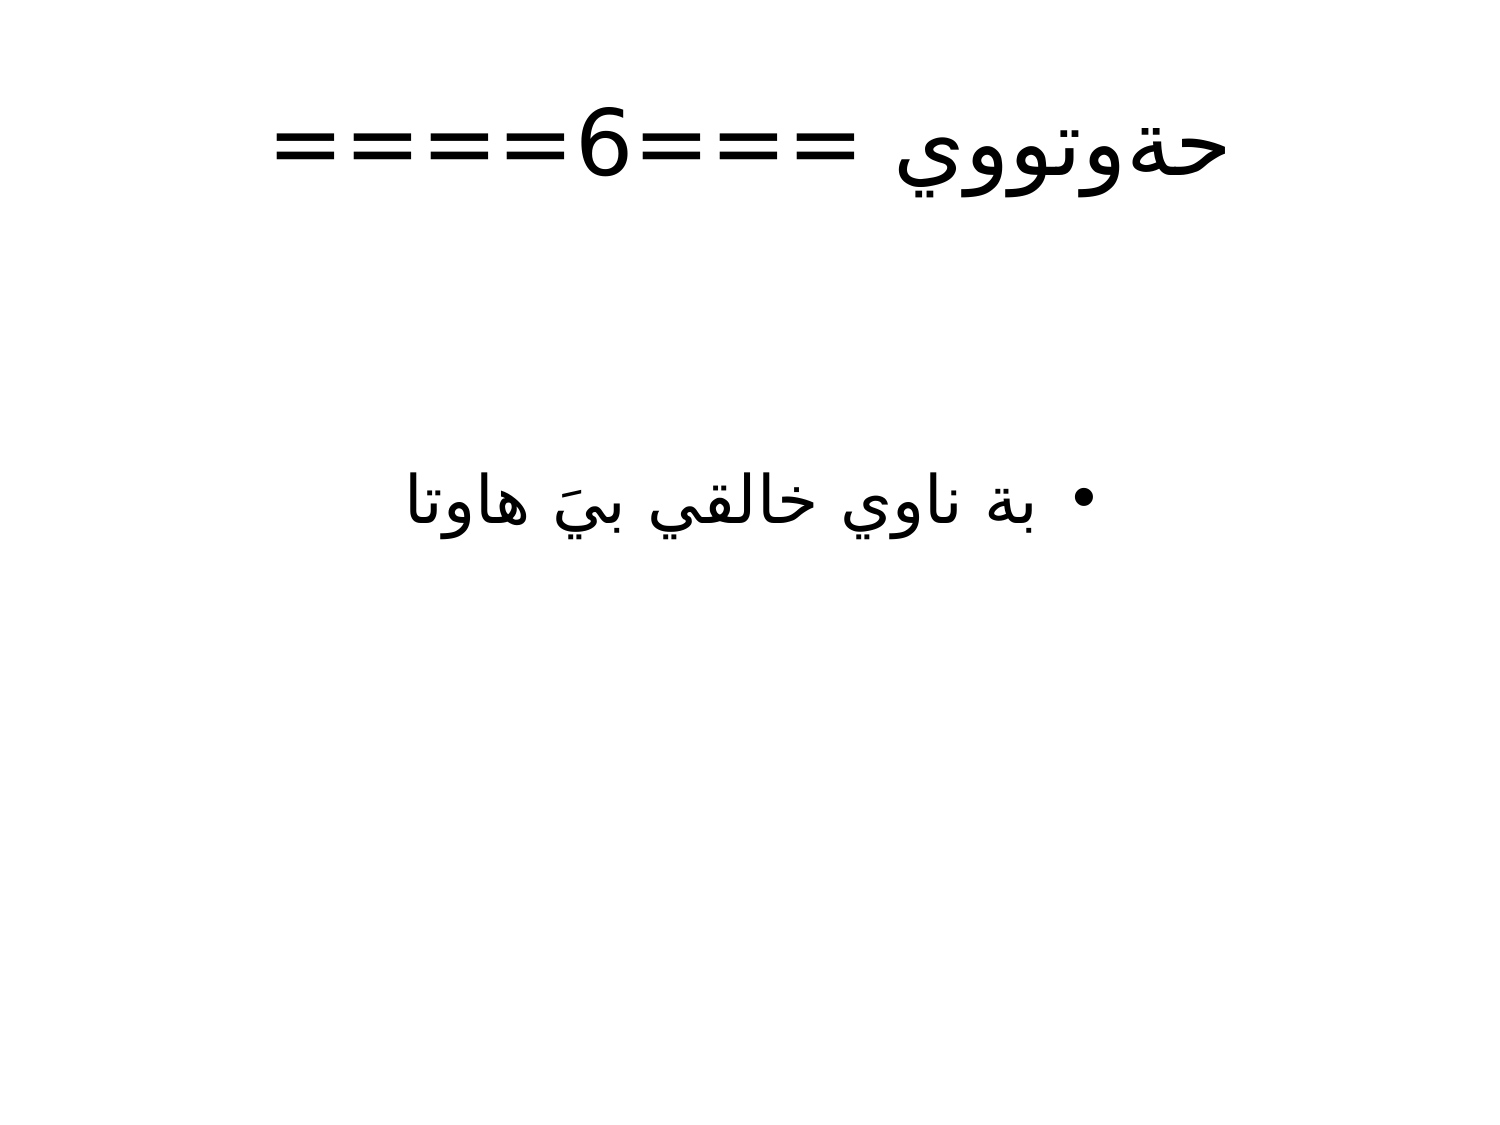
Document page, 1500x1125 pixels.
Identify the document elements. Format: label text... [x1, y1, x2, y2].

title حةوتووي ===6==== [75, 45, 1425, 233]
list بة ناوي خالقي بيَ هاوتا [75, 262, 1425, 1005]
